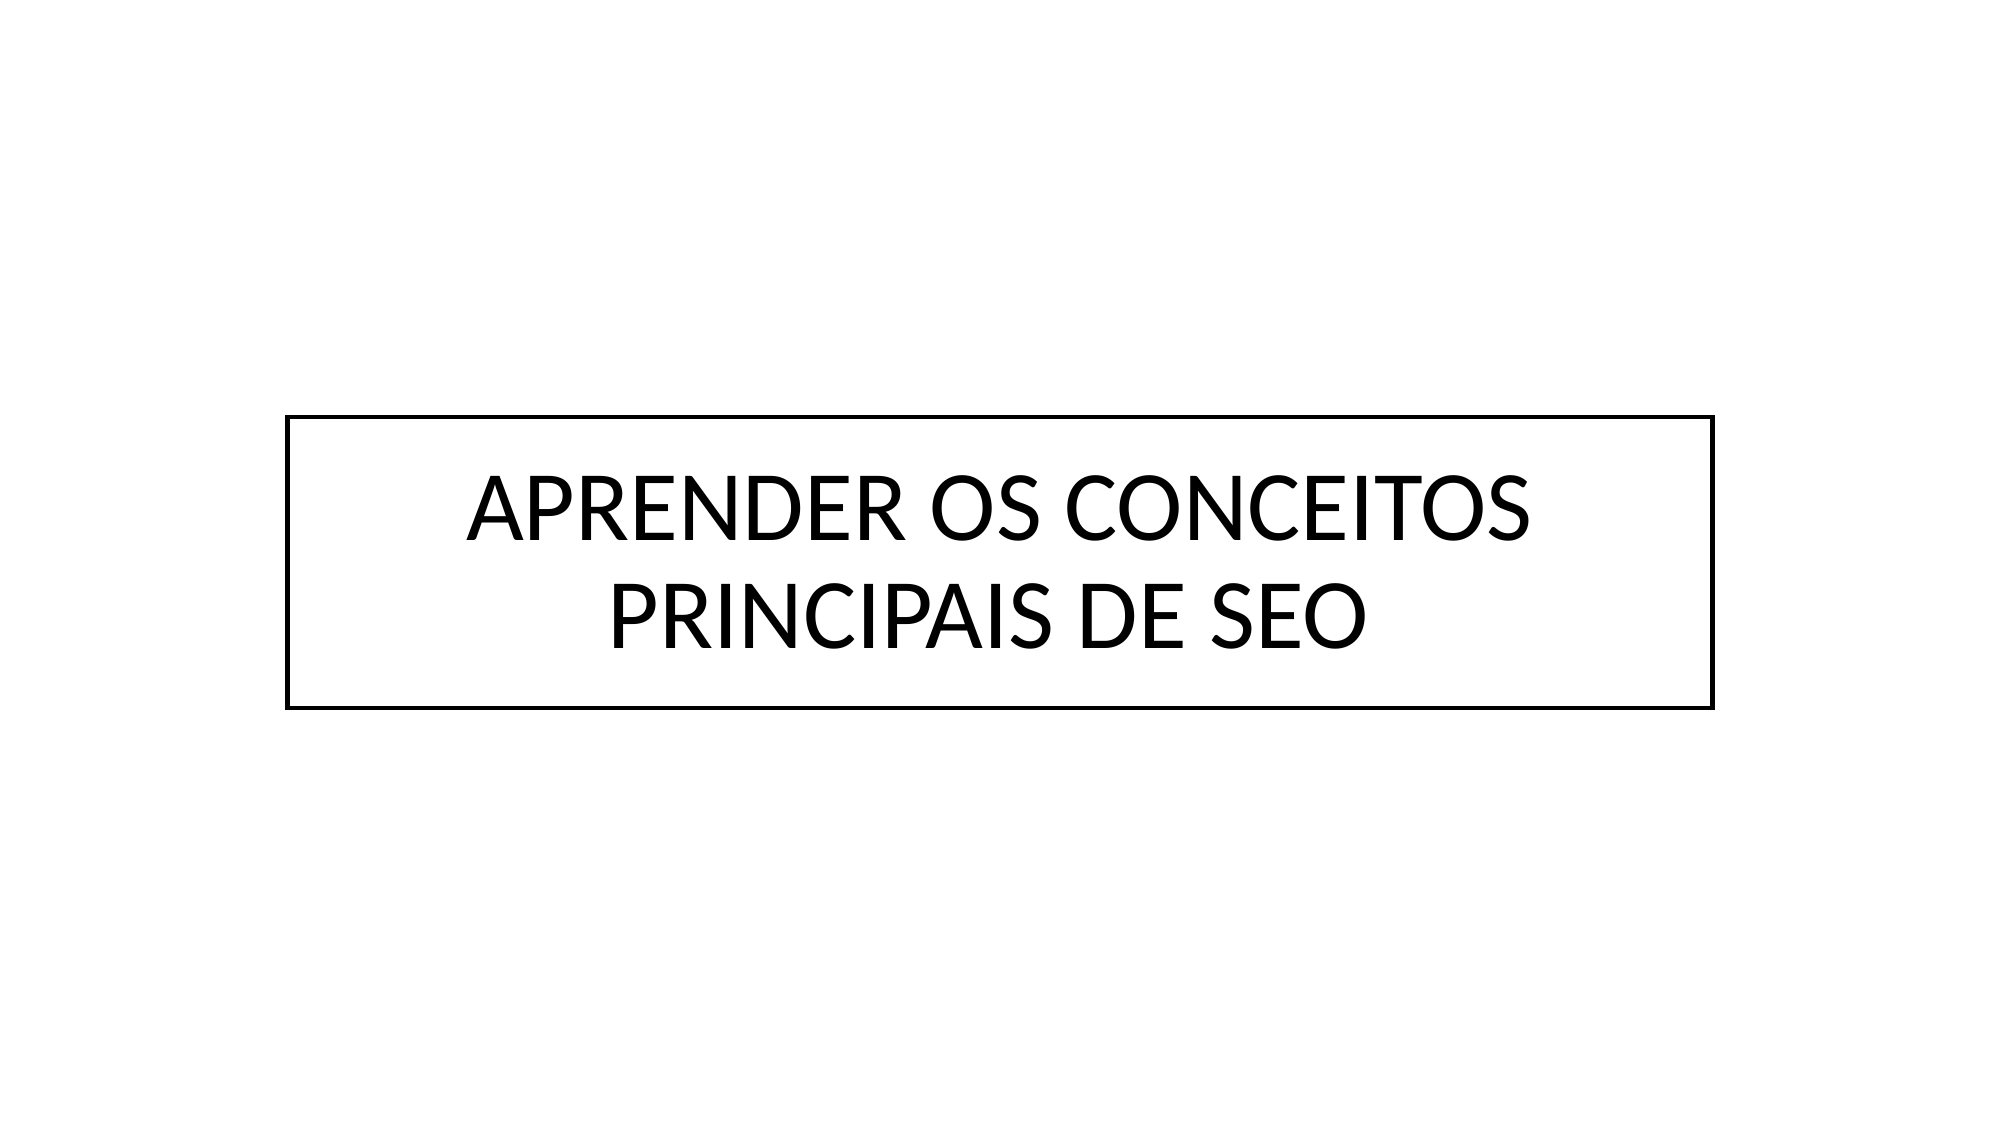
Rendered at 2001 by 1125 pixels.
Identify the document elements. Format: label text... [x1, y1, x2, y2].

title APRENDER OS CONCEITOS PRINCIPAIS DE SEO [287, 417, 1713, 708]
